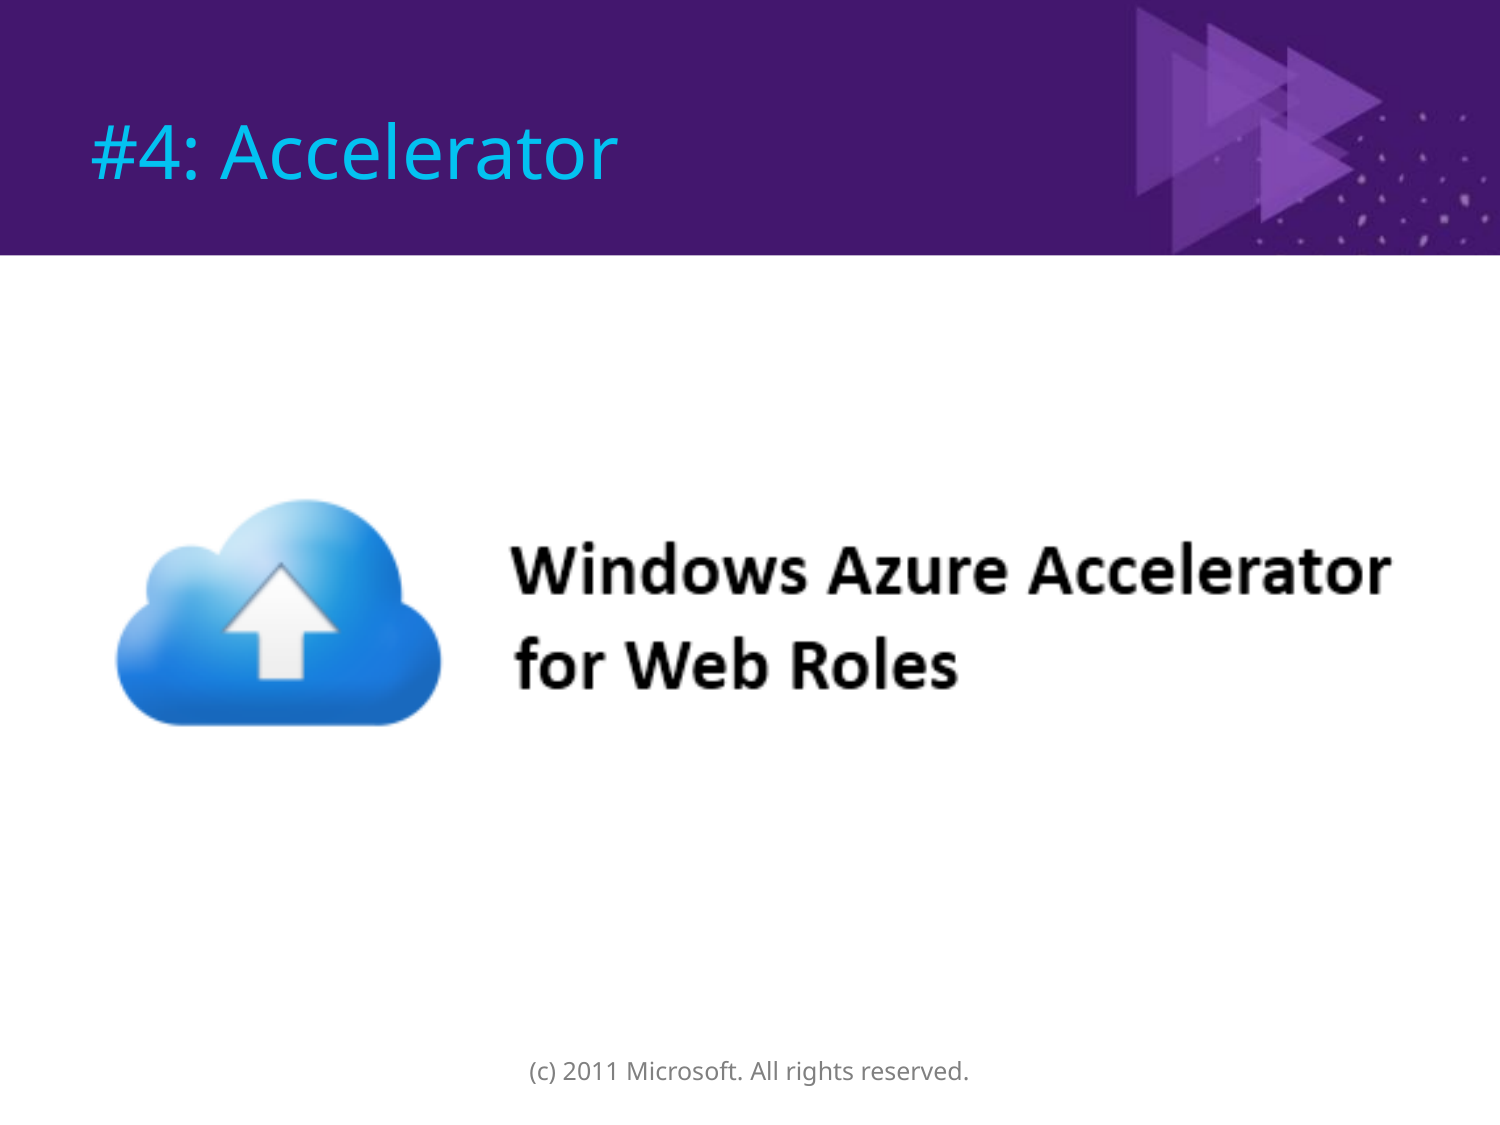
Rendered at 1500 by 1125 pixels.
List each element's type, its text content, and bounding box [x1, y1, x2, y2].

picture [0, 0, 1500, 255]
picture [100, 479, 1406, 740]
title #4: Accelerator [75, 56, 1425, 244]
footer (c) 2011 Microsoft. All rights reserved. [512, 1042, 988, 1103]
